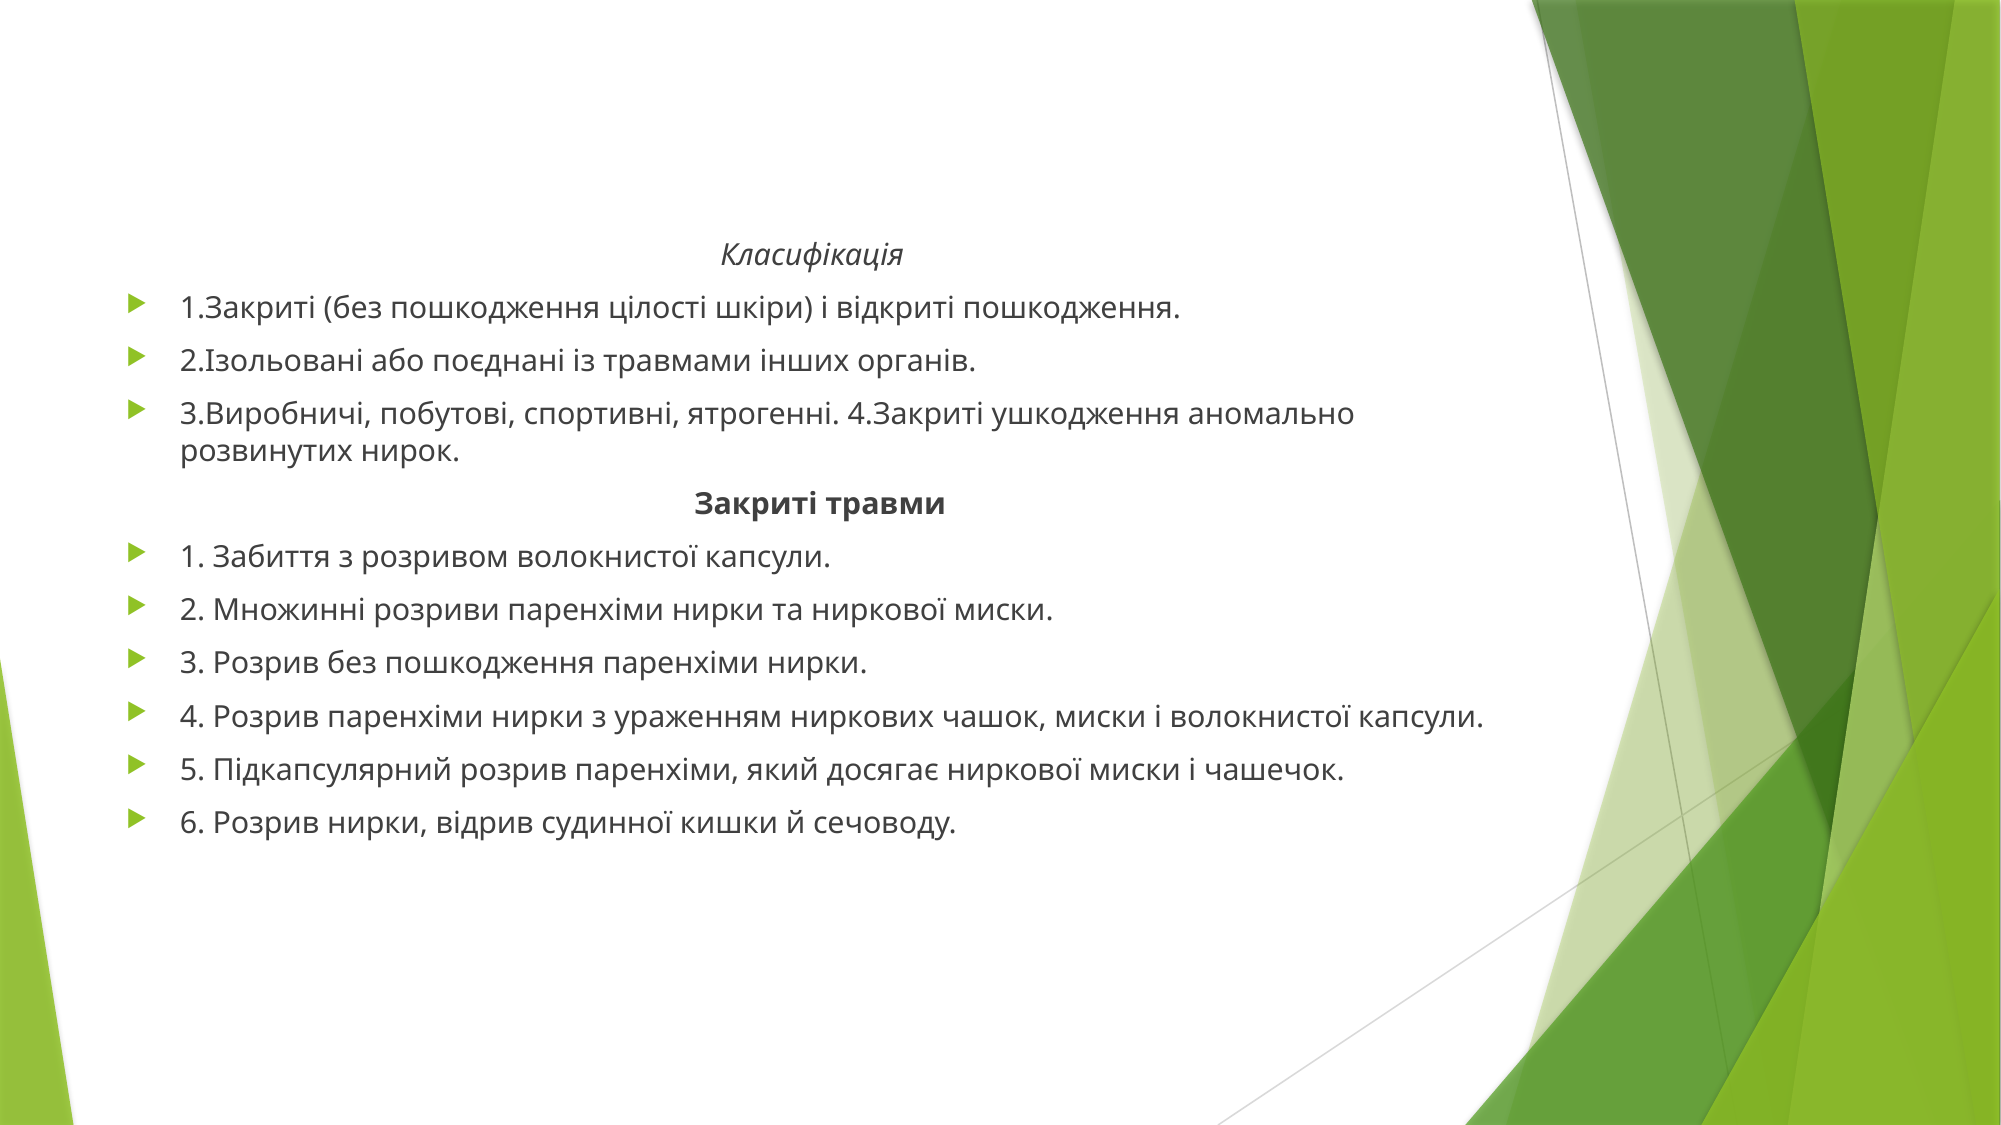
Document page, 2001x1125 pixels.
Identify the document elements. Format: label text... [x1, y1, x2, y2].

list Класифікація 1.Закриті (без пошкодження цілості шкіри) і відкриті пошкодження. 2.Ізольовані або поєднані із травмами інших органів. 3.Виробничі, побутові, спортивні, ятрогенні. 4.Закриті ушкодження аномально розвинутих нирок. Закриті травми 1. Забиття з розривом волокнистої капсули. 2. Множинні розриви паренхіми нирки та ниркової миски. 3. Розрив без пошкодження паренхіми нирки. 4. Розрив паренхіми нирки з ураженням ниркових чашок, миски і волокнистої капсули. 5. Підкапсулярний розрив паренхіми, який досягає ниркової миски і чашечок. 6. Розрив нирки, відрив судинної кишки й сечоводу. [111, 227, 1522, 864]
